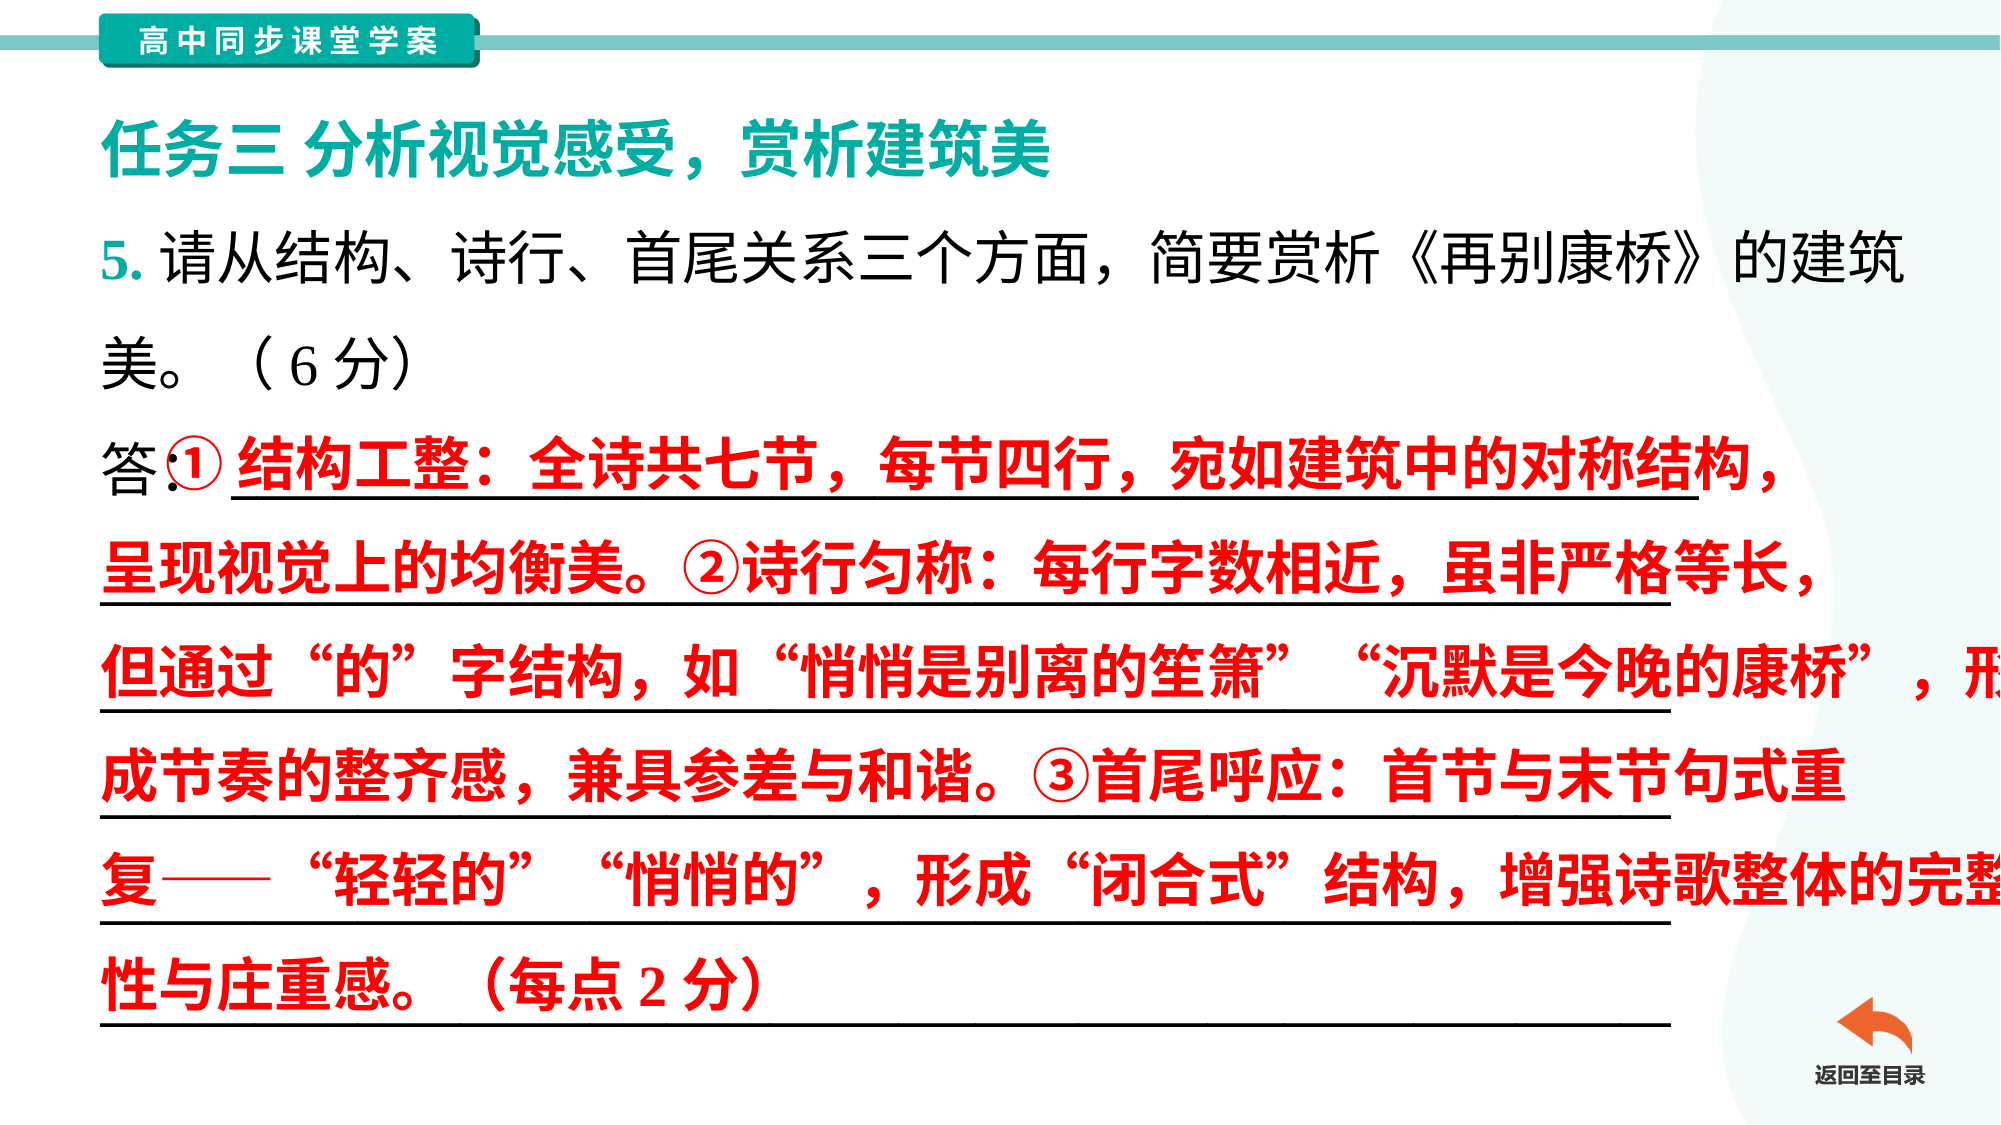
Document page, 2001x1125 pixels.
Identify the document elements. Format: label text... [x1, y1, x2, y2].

picture [0, 0, 2000, 1125]
text_box 5.请从结构、诗行、首尾关系三个方面，简要赏析《再别康桥》的建筑 美。（6分） 答：_________________________________________________________ _____________________________________________________________ _____________________________________________________________ _____________________________________________________________ _____________________________________________________________ _____________________________________________________________ [100, 184, 1899, 392]
text_box 5.请从结构、诗行、首尾关系三个方面，简要赏析《再别康桥》的建筑 美。（6分） 答：_________________________________________________________ _____________________________________________________________ _____________________________________________________________ _____________________________________________________________ _____________________________________________________________ _____________________________________________________________ [100, 1006, 1899, 1015]
text_box ①结构工整：全诗共七节，每节四行，宛如建筑中的对称结构， 呈现视觉上的均衡美。②诗行匀称：每行字数相近，虽非严格等长， 但通过“的”字结构，如“悄悄是别离的笙箫”“沉默是今晚的康桥”，形 成节奏的整齐感，兼具参差与和谐。③首尾呼应：首节与末节句式重 复——“轻轻的”“悄悄的”，形成“闭合式”结构，增强诗歌整体的完整 性与庄重感。（每点2分） [100, 392, 1899, 1006]
text_box 任务三 分析视觉感受，赏析建筑美 [100, 76, 1899, 184]
